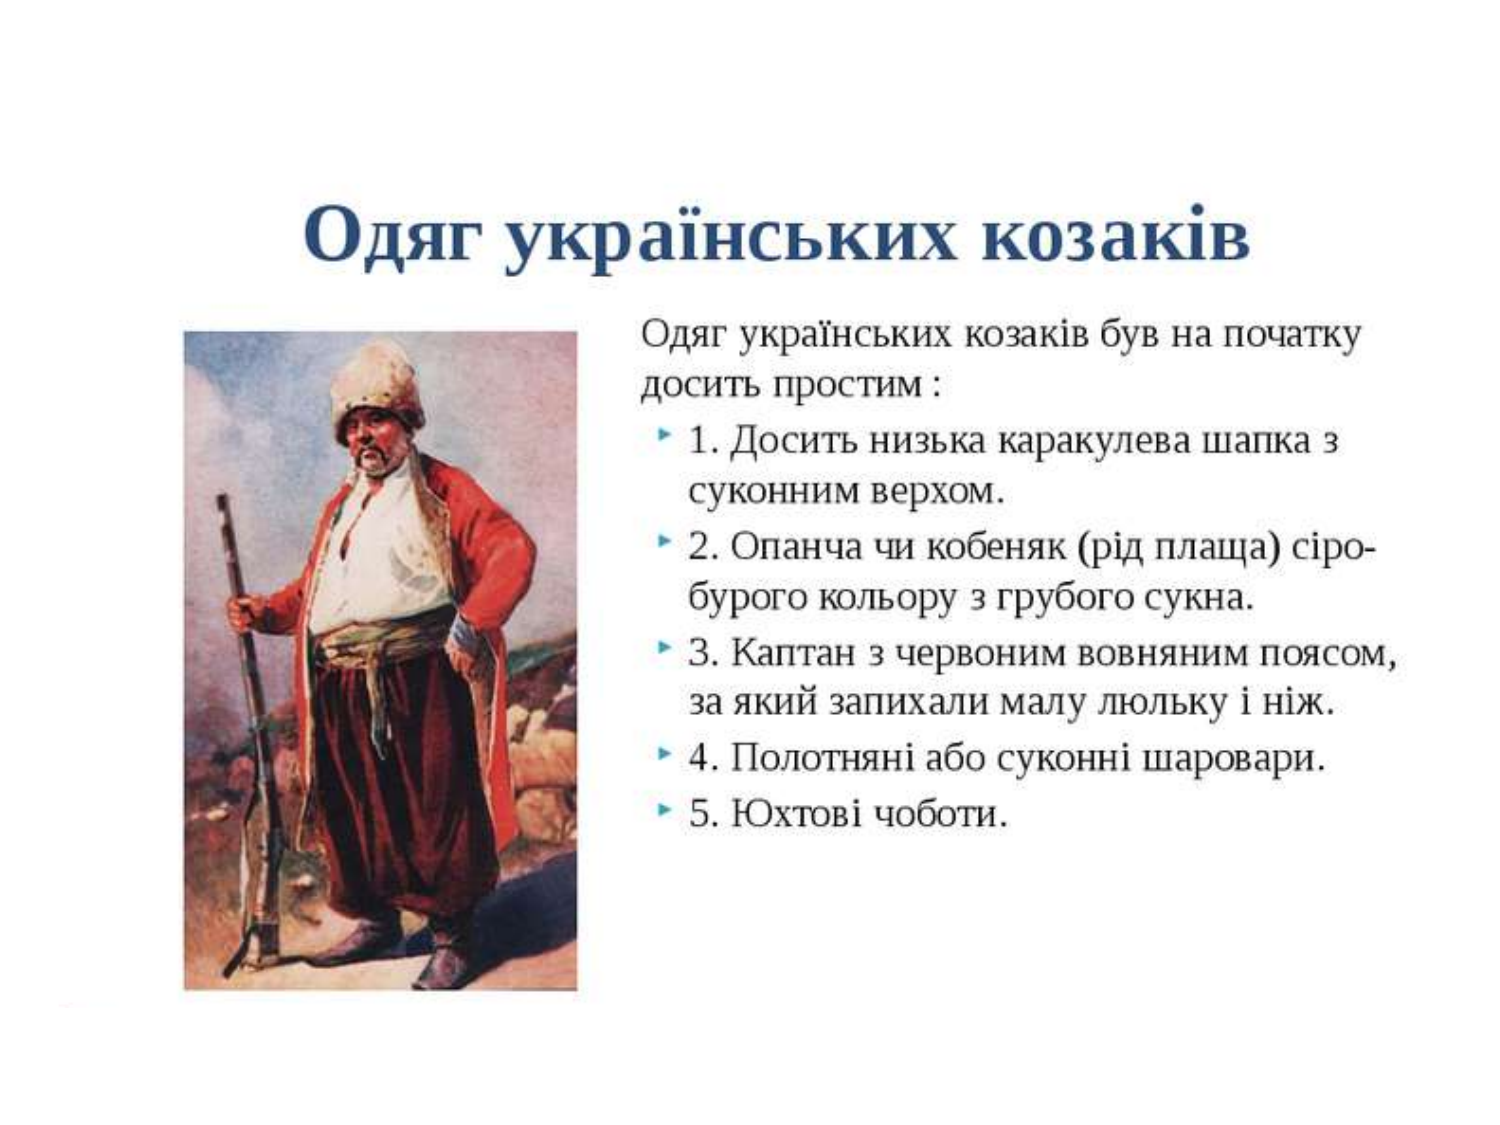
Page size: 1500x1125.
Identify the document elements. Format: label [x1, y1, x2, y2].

list [58, 93, 1418, 1008]
